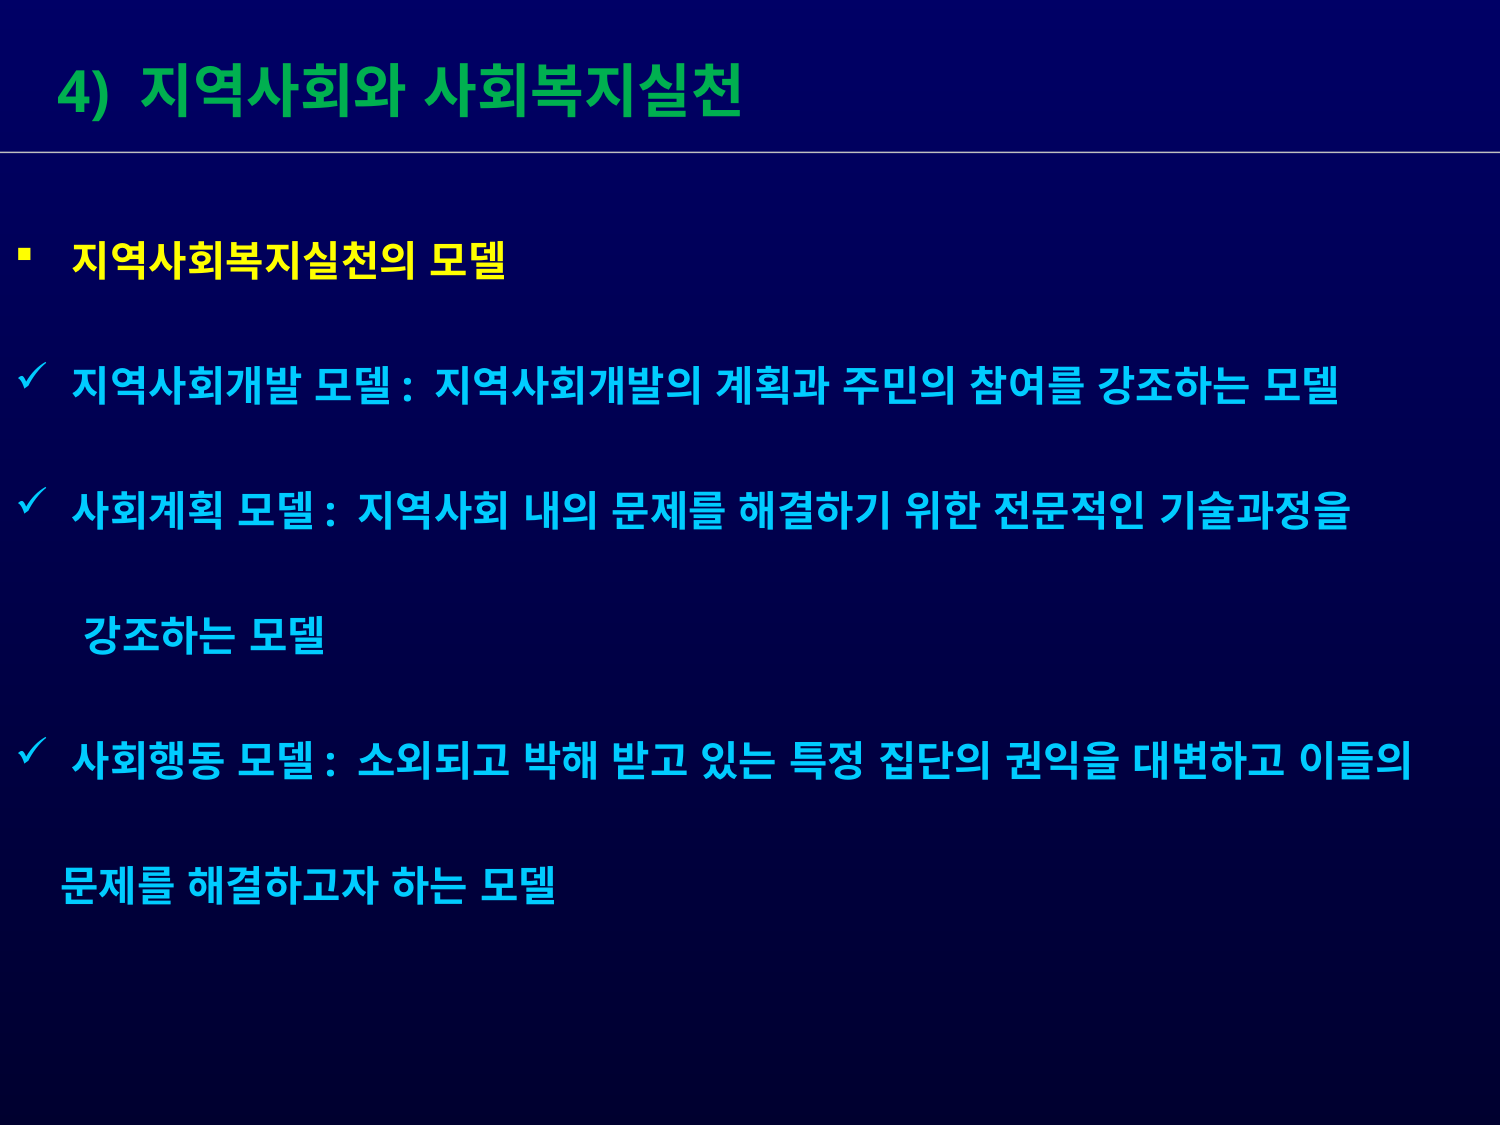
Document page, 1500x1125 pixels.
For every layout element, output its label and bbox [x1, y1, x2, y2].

text_box [0, 46, 1500, 1001]
